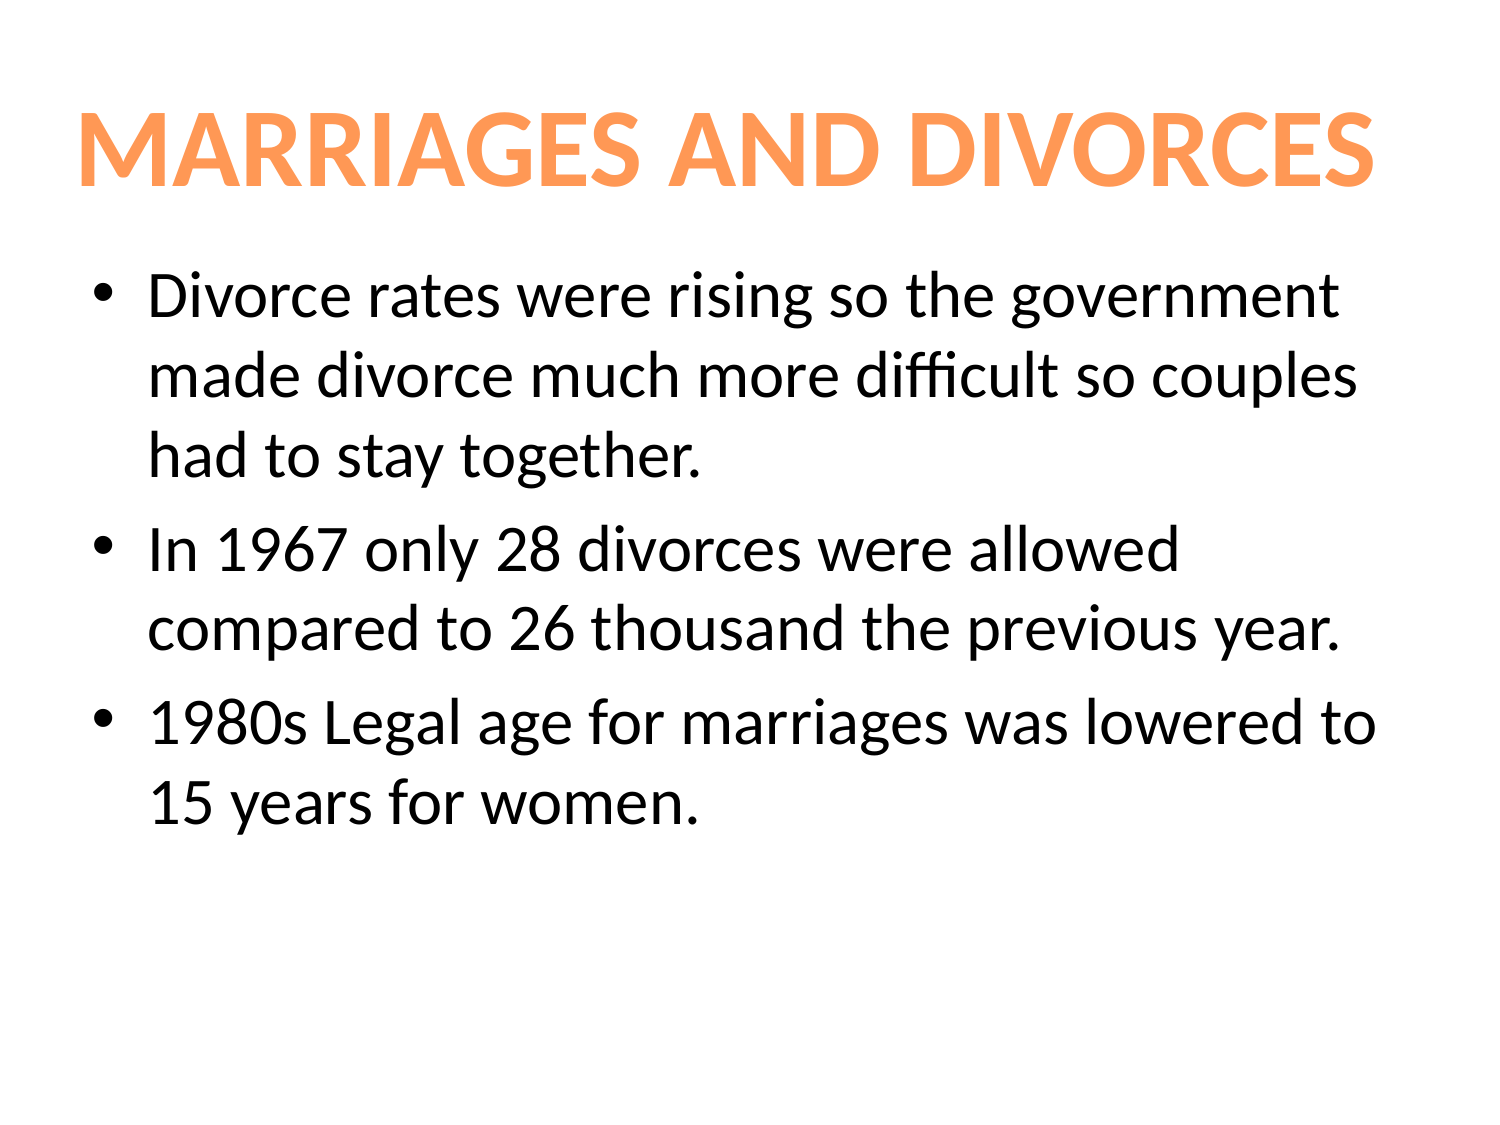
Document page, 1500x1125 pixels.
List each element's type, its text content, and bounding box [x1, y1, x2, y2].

list Divorce rates were rising so the government made divorce much more difficult so couples had to stay together. In 1967 only 28 divorces were allowed compared to 26 thousand the previous year. 1980s Legal age for marriages was lowered to 15 years for women. [76, 243, 1427, 986]
text_box MARRIAGES AND DIVORCES [59, 66, 1393, 217]
